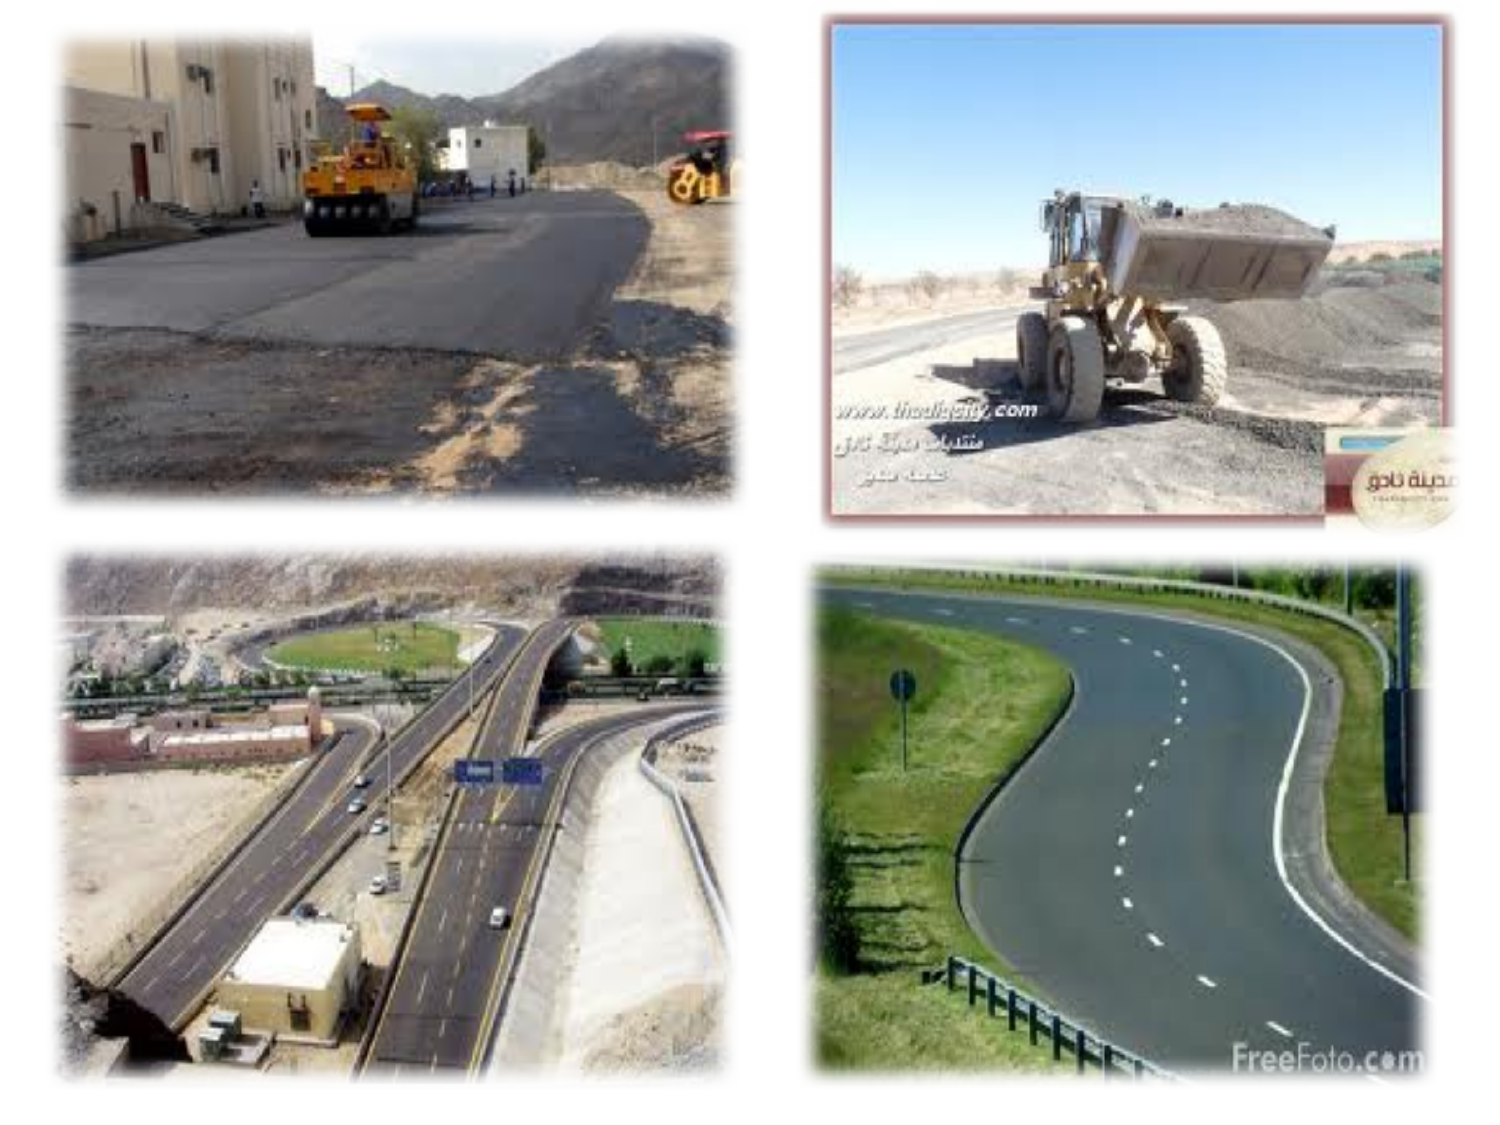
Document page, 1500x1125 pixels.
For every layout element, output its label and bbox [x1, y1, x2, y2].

picture [808, 0, 1466, 540]
picture [46, 538, 739, 1091]
picture [46, 23, 751, 516]
picture [796, 550, 1438, 1091]
